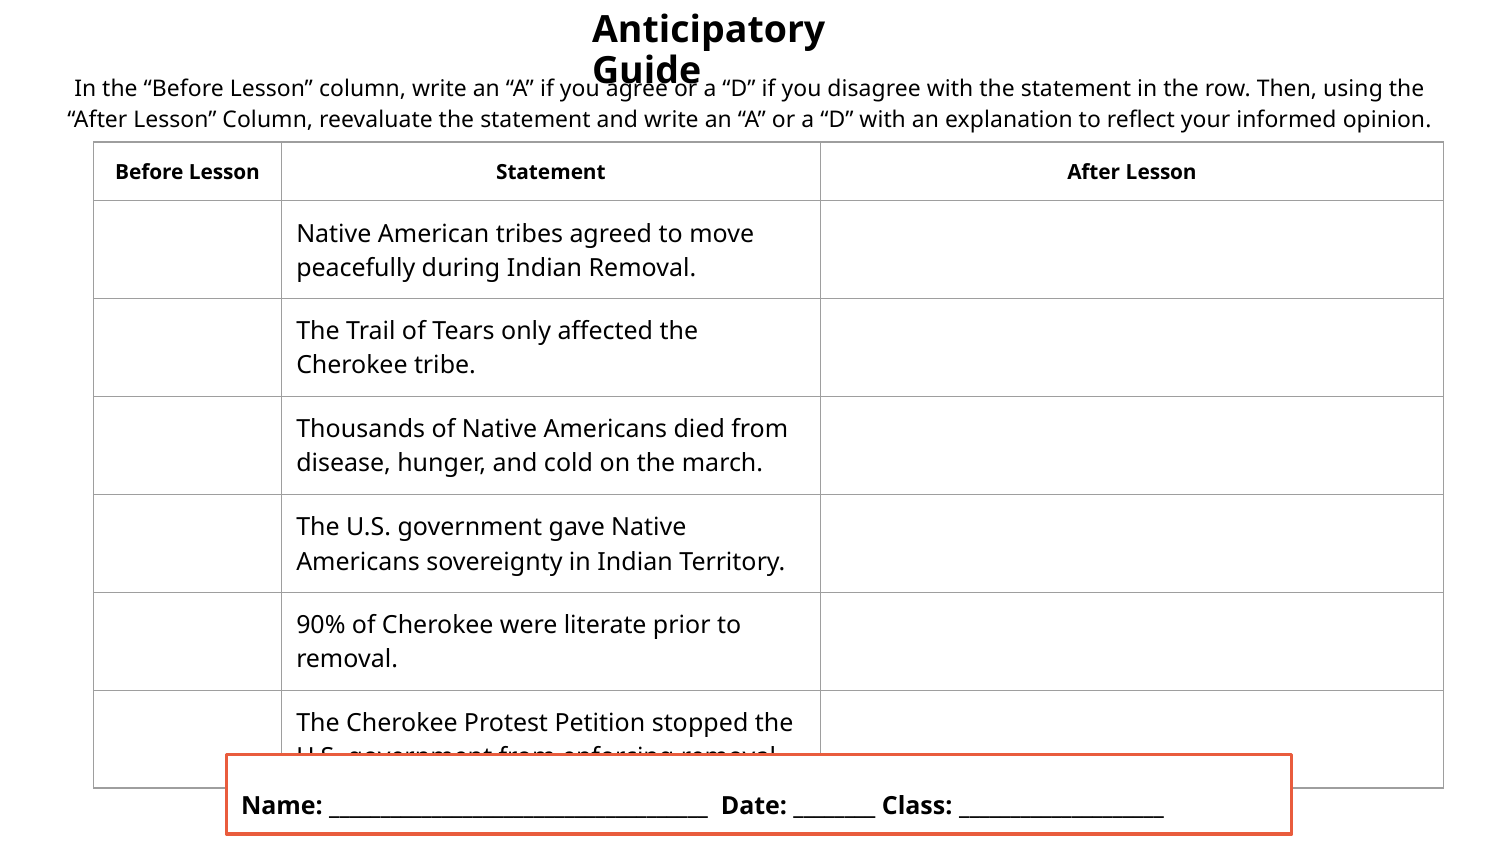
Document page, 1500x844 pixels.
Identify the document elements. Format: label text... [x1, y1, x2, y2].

table_header Before Lesson [94, 143, 281, 200]
table_cell [821, 691, 1443, 787]
table_header Statement [282, 143, 820, 200]
text_box Name: _____________________________________ Date: ________ Class: ____________________ [226, 754, 1292, 834]
table_cell [94, 299, 281, 396]
table_cell [94, 593, 281, 690]
table_cell [94, 201, 281, 298]
table_cell [94, 397, 281, 494]
text_box In the “Before Lesson” column, write an “A” if you agree or a “D” if you disagree with the statement in the row. Then, using the “After Lesson” Column, reevaluate the statement and write an “A” or a “D” with an explanation to reflect your informed opinion. [31, 59, 1469, 144]
table_cell [94, 691, 281, 787]
table_cell [821, 495, 1443, 592]
table_cell The U.S. government gave Native Americans sovereignty in Indian Territory. [282, 495, 820, 592]
table_cell The Cherokee Protest Petition stopped the U.S. government from enforcing removal. [282, 691, 820, 754]
table_cell The Trail of Tears only affected the Cherokee tribe. [282, 299, 820, 396]
table_cell 90% of Cherokee were literate prior to removal. [282, 593, 820, 690]
table_cell [821, 593, 1443, 690]
table_cell [821, 201, 1443, 298]
table_cell [821, 397, 1443, 494]
table_cell [821, 299, 1443, 396]
table_cell Native American tribes agreed to move peacefully during Indian Removal. [282, 201, 820, 298]
table_cell Thousands of Native Americans died from disease, hunger, and cold on the march. [282, 397, 820, 494]
list Anticipatory Guide [580, 4, 949, 59]
table_header After Lesson [821, 143, 1443, 200]
table_cell [94, 495, 281, 592]
